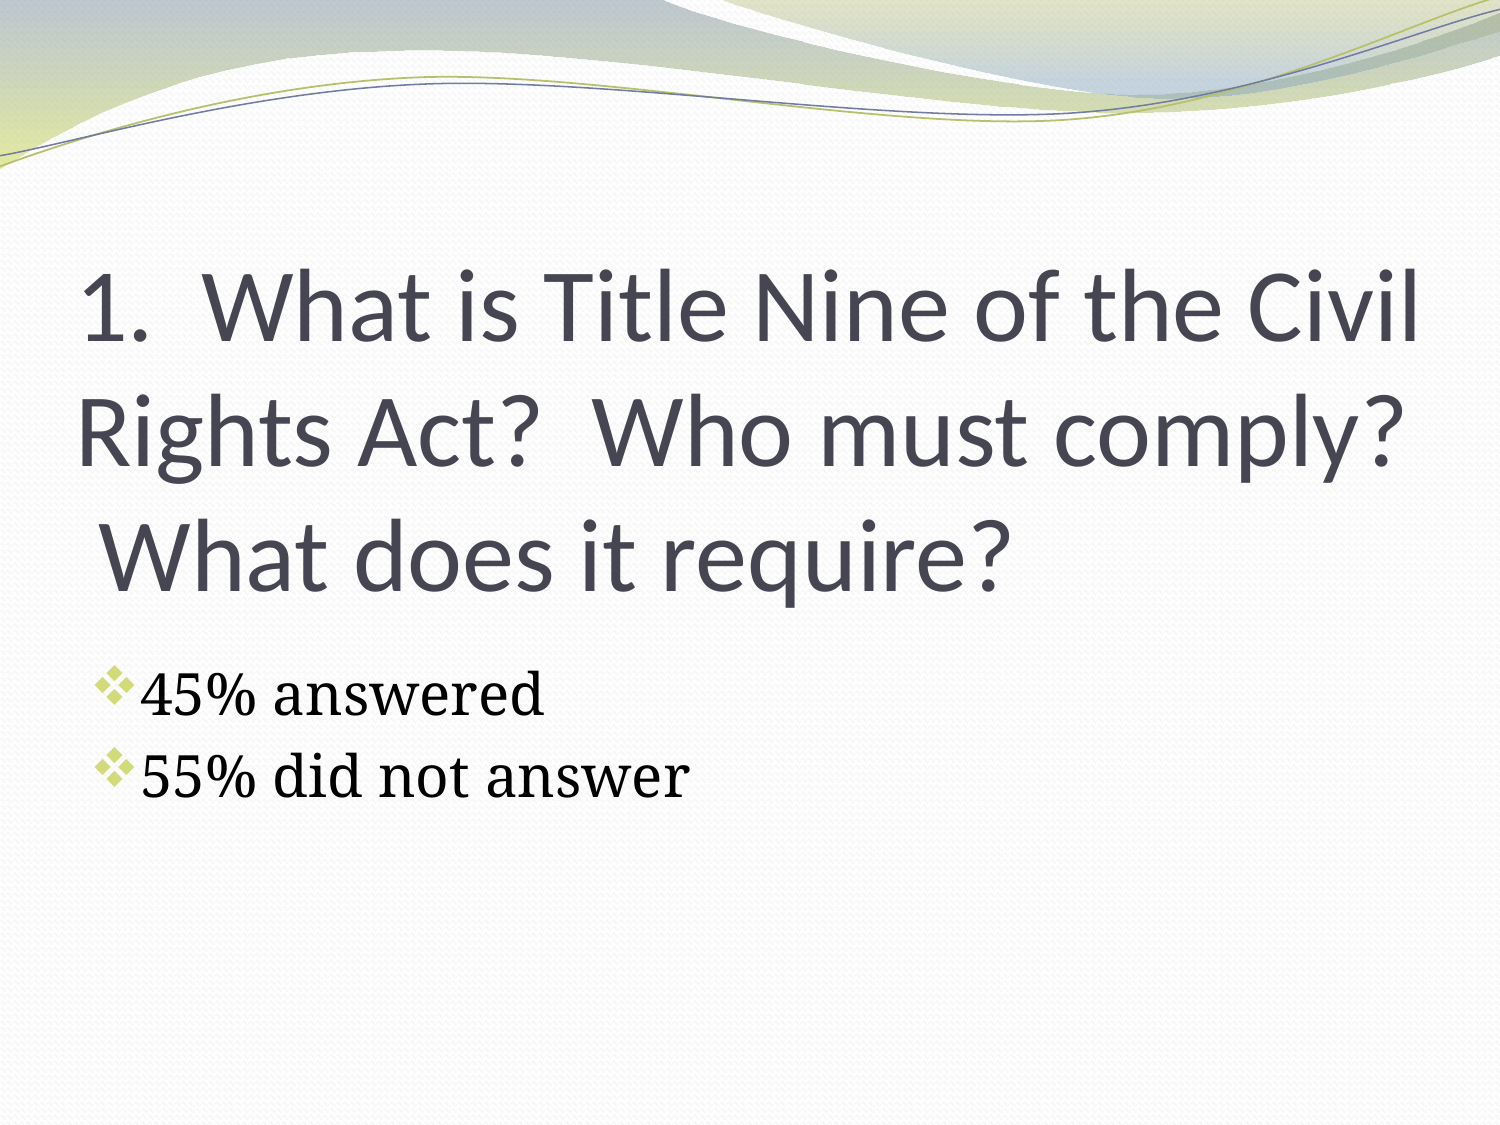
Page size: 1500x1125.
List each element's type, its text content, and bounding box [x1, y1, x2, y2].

list 45% answered 55% did not answer [75, 650, 1425, 1038]
title 1. What is Title Nine of the Civil Rights Act? Who must comply? What does it require? [75, 115, 1425, 613]
